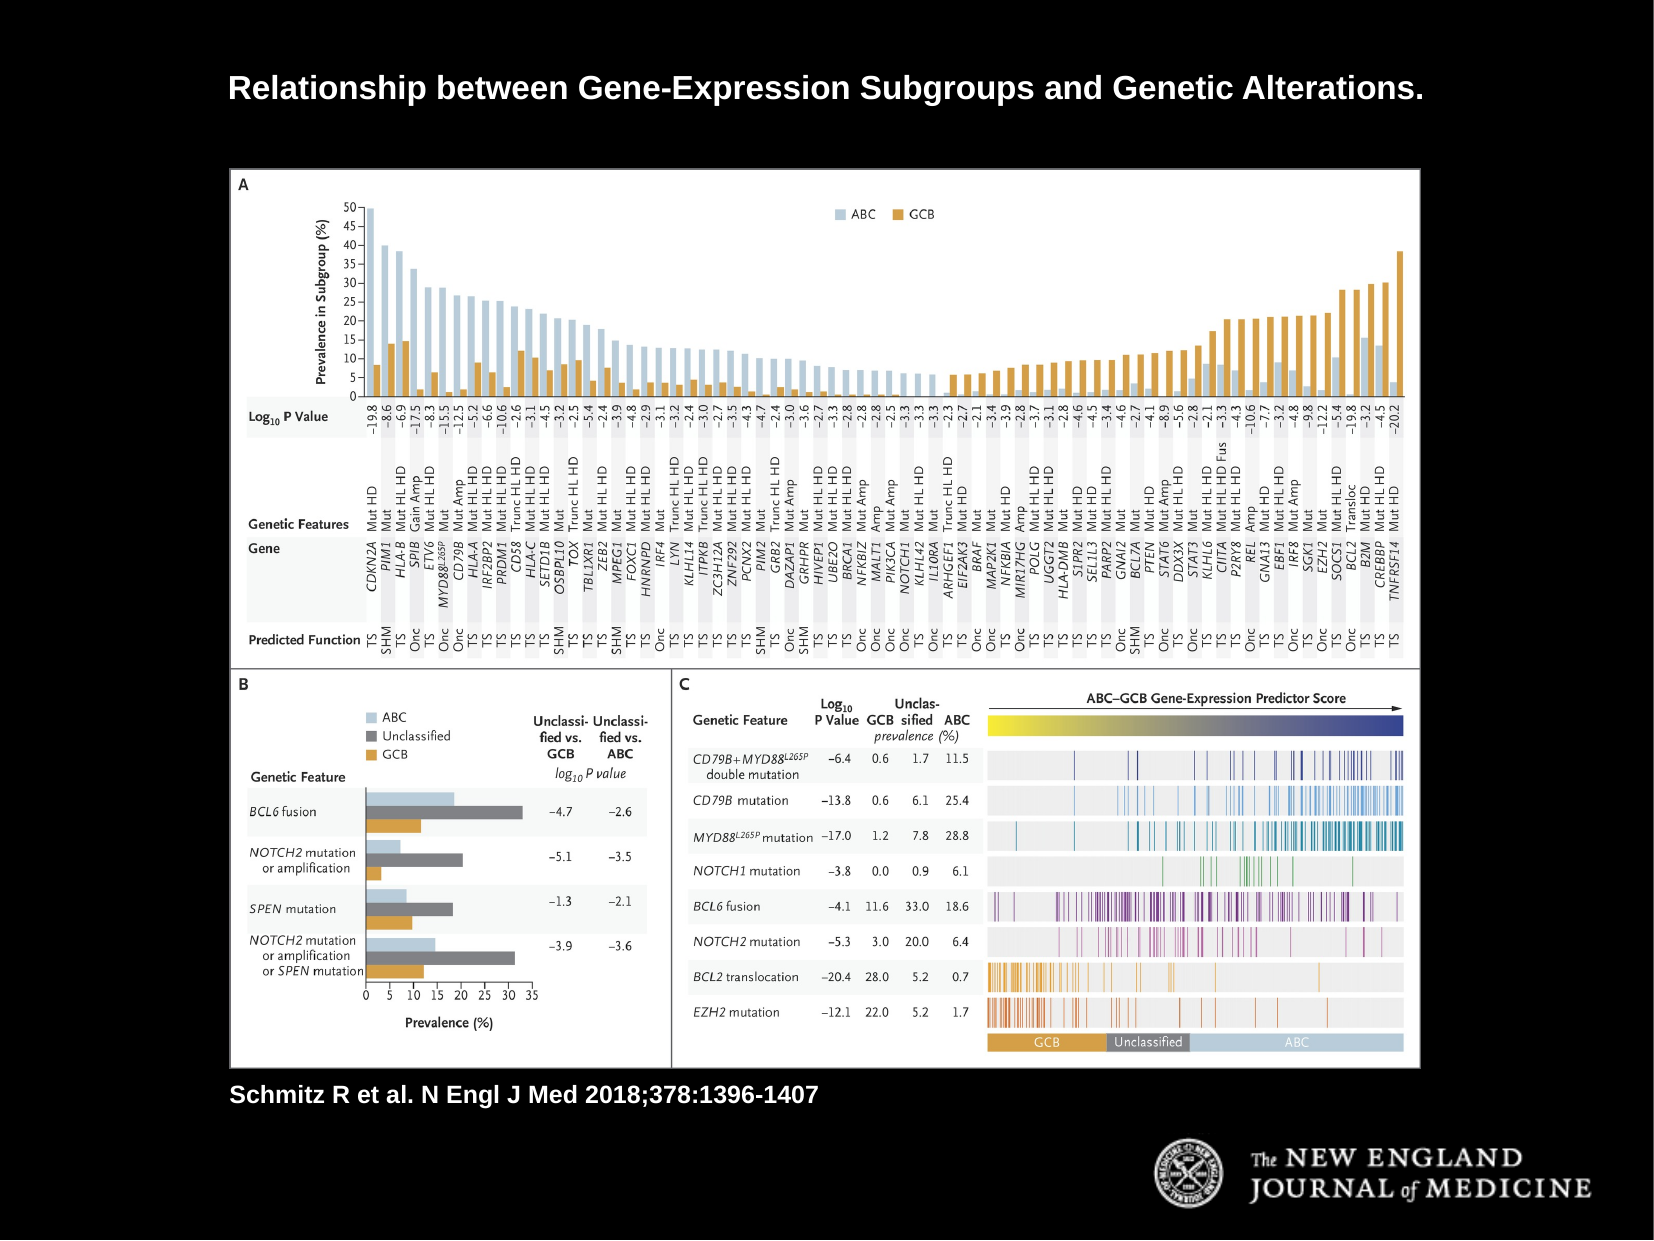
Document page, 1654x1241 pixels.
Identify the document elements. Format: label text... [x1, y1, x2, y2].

text_box Schmitz R et al. N Engl J Med 2018;378:1396-1407 [229, 1079, 1421, 1109]
picture [1141, 1133, 1606, 1213]
text_box Relationship between Gene-Expression Subgroups and Genetic Alterations. [58, 69, 1596, 108]
picture [229, 168, 1421, 1069]
